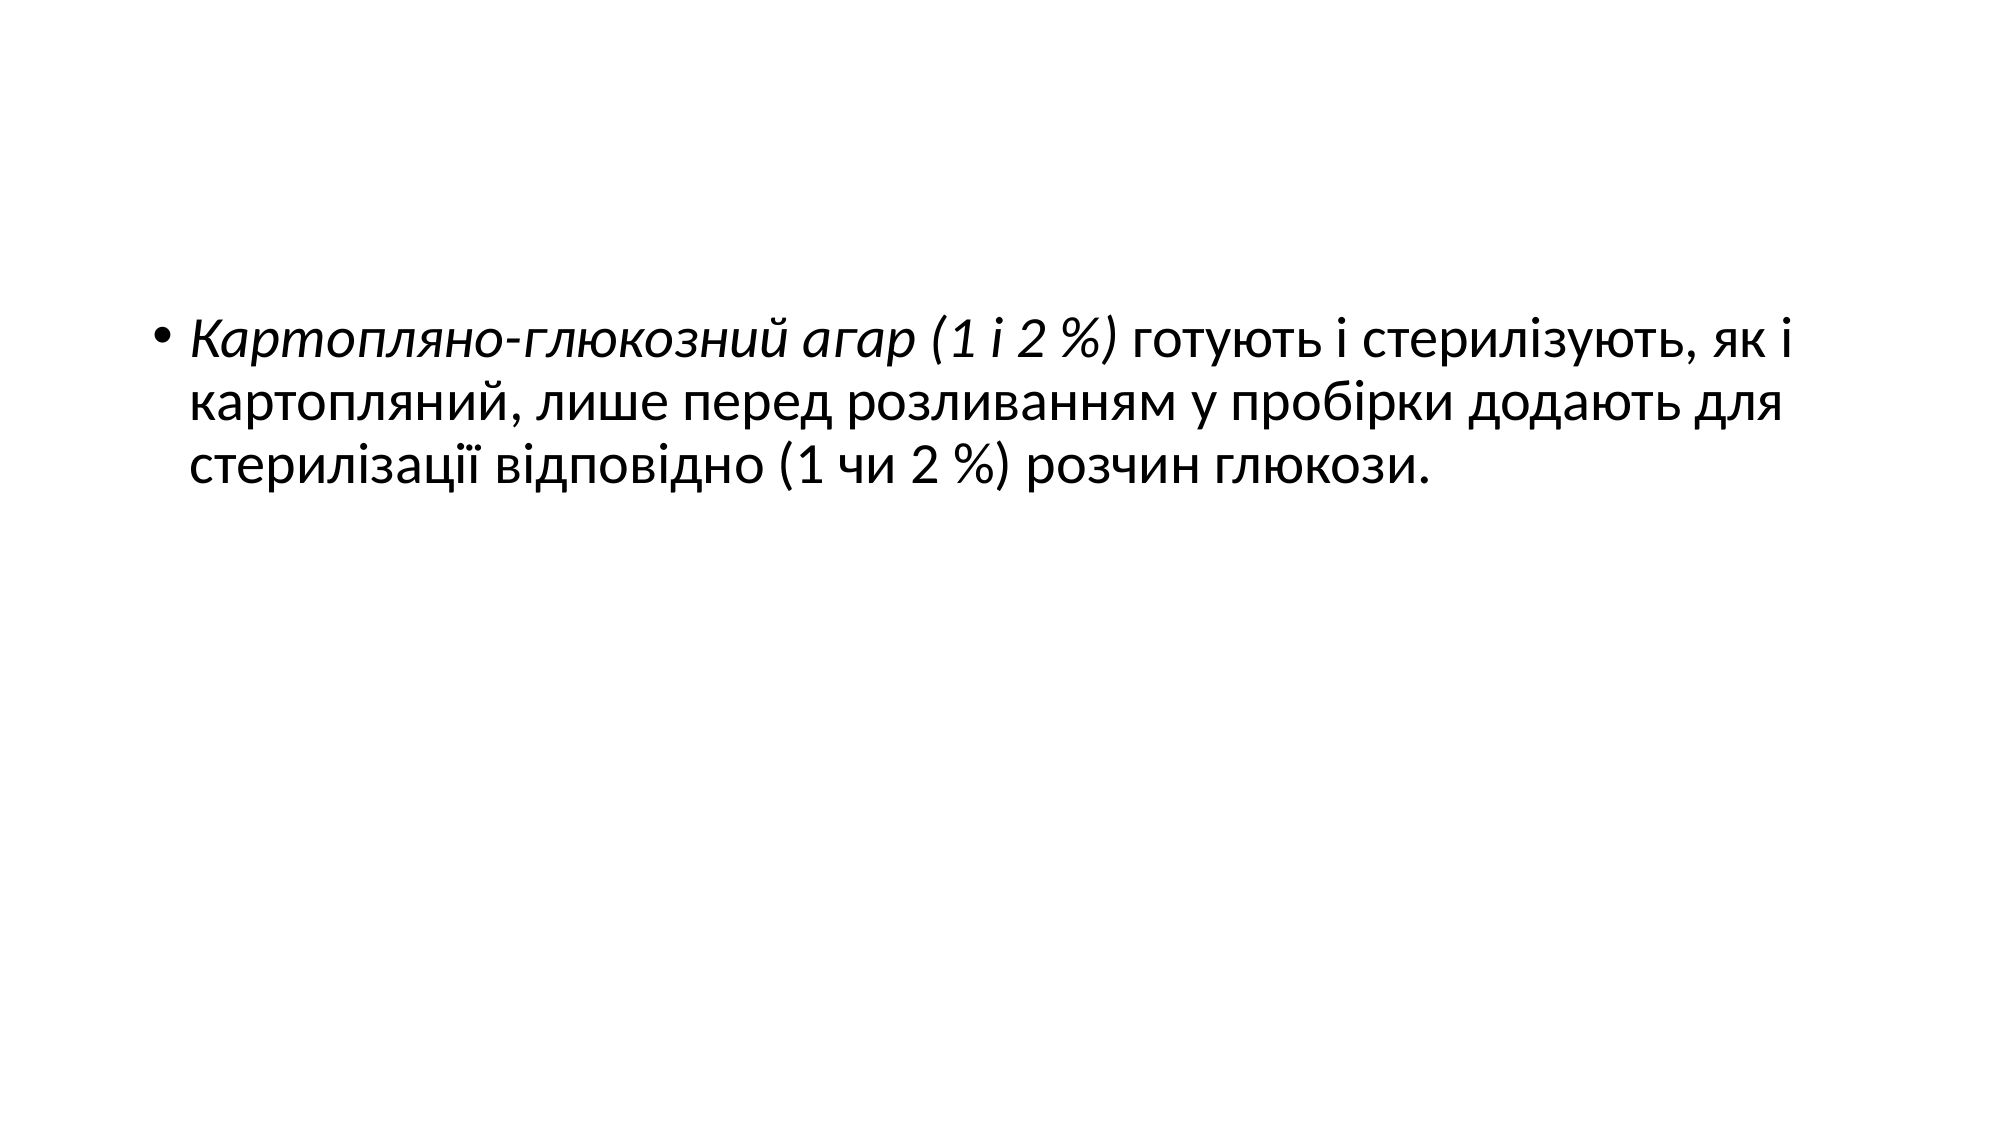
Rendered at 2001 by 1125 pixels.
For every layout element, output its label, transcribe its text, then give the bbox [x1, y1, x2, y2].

list Картопляно-глюкозний агар (1 і 2 %) готують і стерилізують, як і картопляний, лише перед розливанням у пробірки додають для стерилізації відповідно (1 чи 2 %) розчин глюкози. [137, 299, 1863, 1014]
